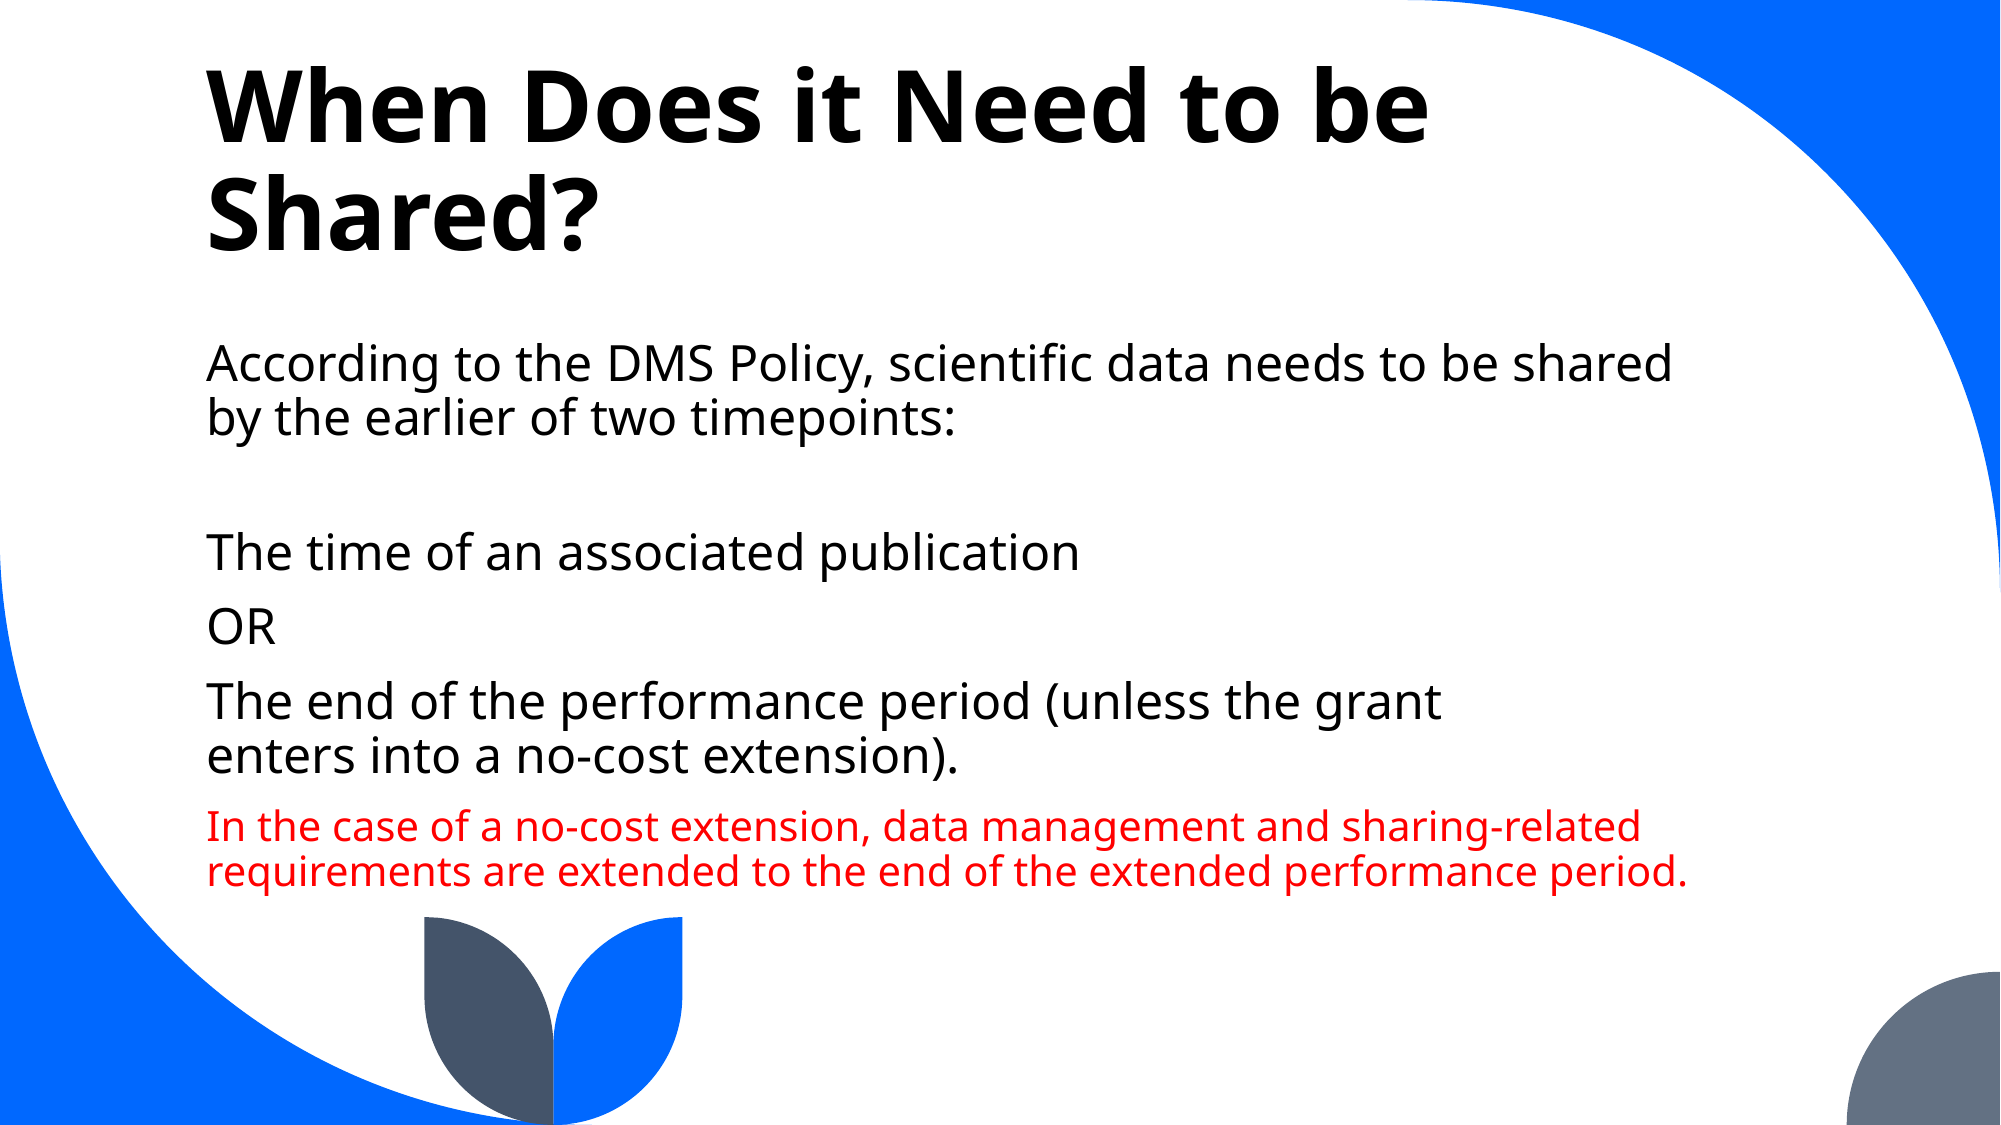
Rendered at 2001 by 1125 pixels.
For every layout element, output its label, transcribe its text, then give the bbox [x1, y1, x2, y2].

list According to the DMS Policy, scientific data needs to be shared by the earlier of two timepoints: The time of an associated publication OR The end of the performance period (unless the grant enters into a no-cost extension). In the case of a no-cost extension, data management and sharing-related requirements are extended to the end of the extended performance period. [191, 330, 1714, 795]
title When Does it Need to be Shared? [191, 62, 1796, 280]
